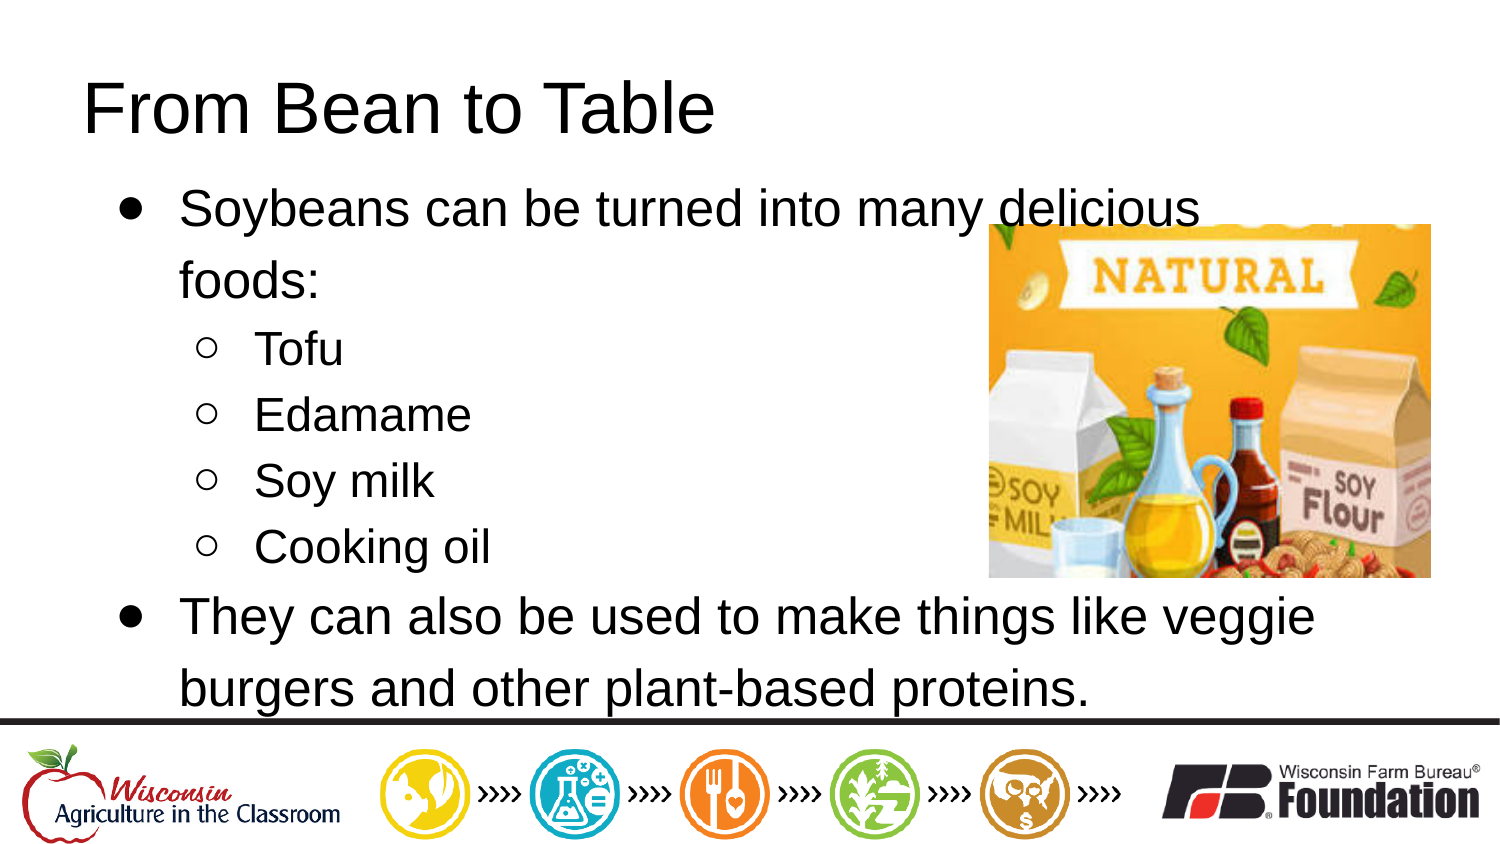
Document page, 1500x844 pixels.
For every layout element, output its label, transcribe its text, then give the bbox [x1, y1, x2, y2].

title From Bean to Table [67, 59, 848, 151]
picture [988, 223, 1432, 579]
picture [0, 718, 1500, 844]
text_box Soybeans can be turned into many delicious foods: Tofu Edamame Soy milk Cooking oil They can also be used to make things like veggie burgers and other plant-based proteins. [88, 150, 1345, 652]
